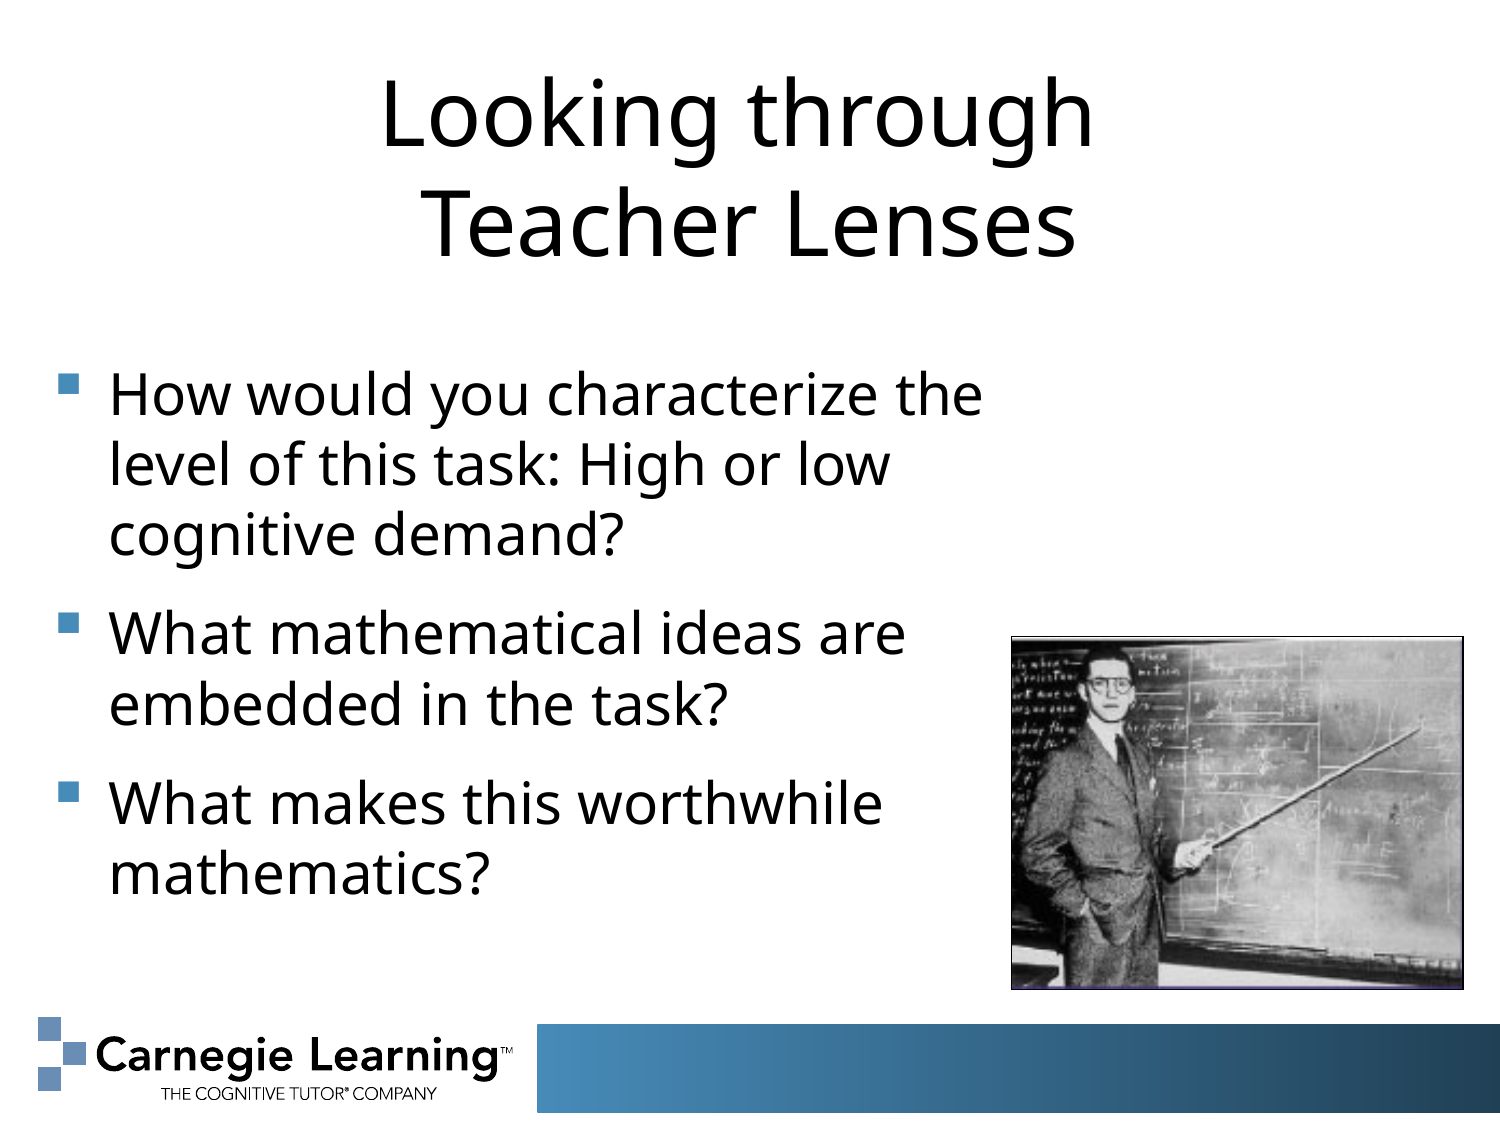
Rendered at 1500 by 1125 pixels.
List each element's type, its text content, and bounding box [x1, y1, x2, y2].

picture [1012, 637, 1463, 990]
title Looking through Teacher Lenses [37, 37, 1463, 293]
list How would you characterize the level of this task: High or low cognitive demand? What mathematical ideas are embedded in the task? What makes this worthwhile mathematics? [37, 349, 1138, 1001]
